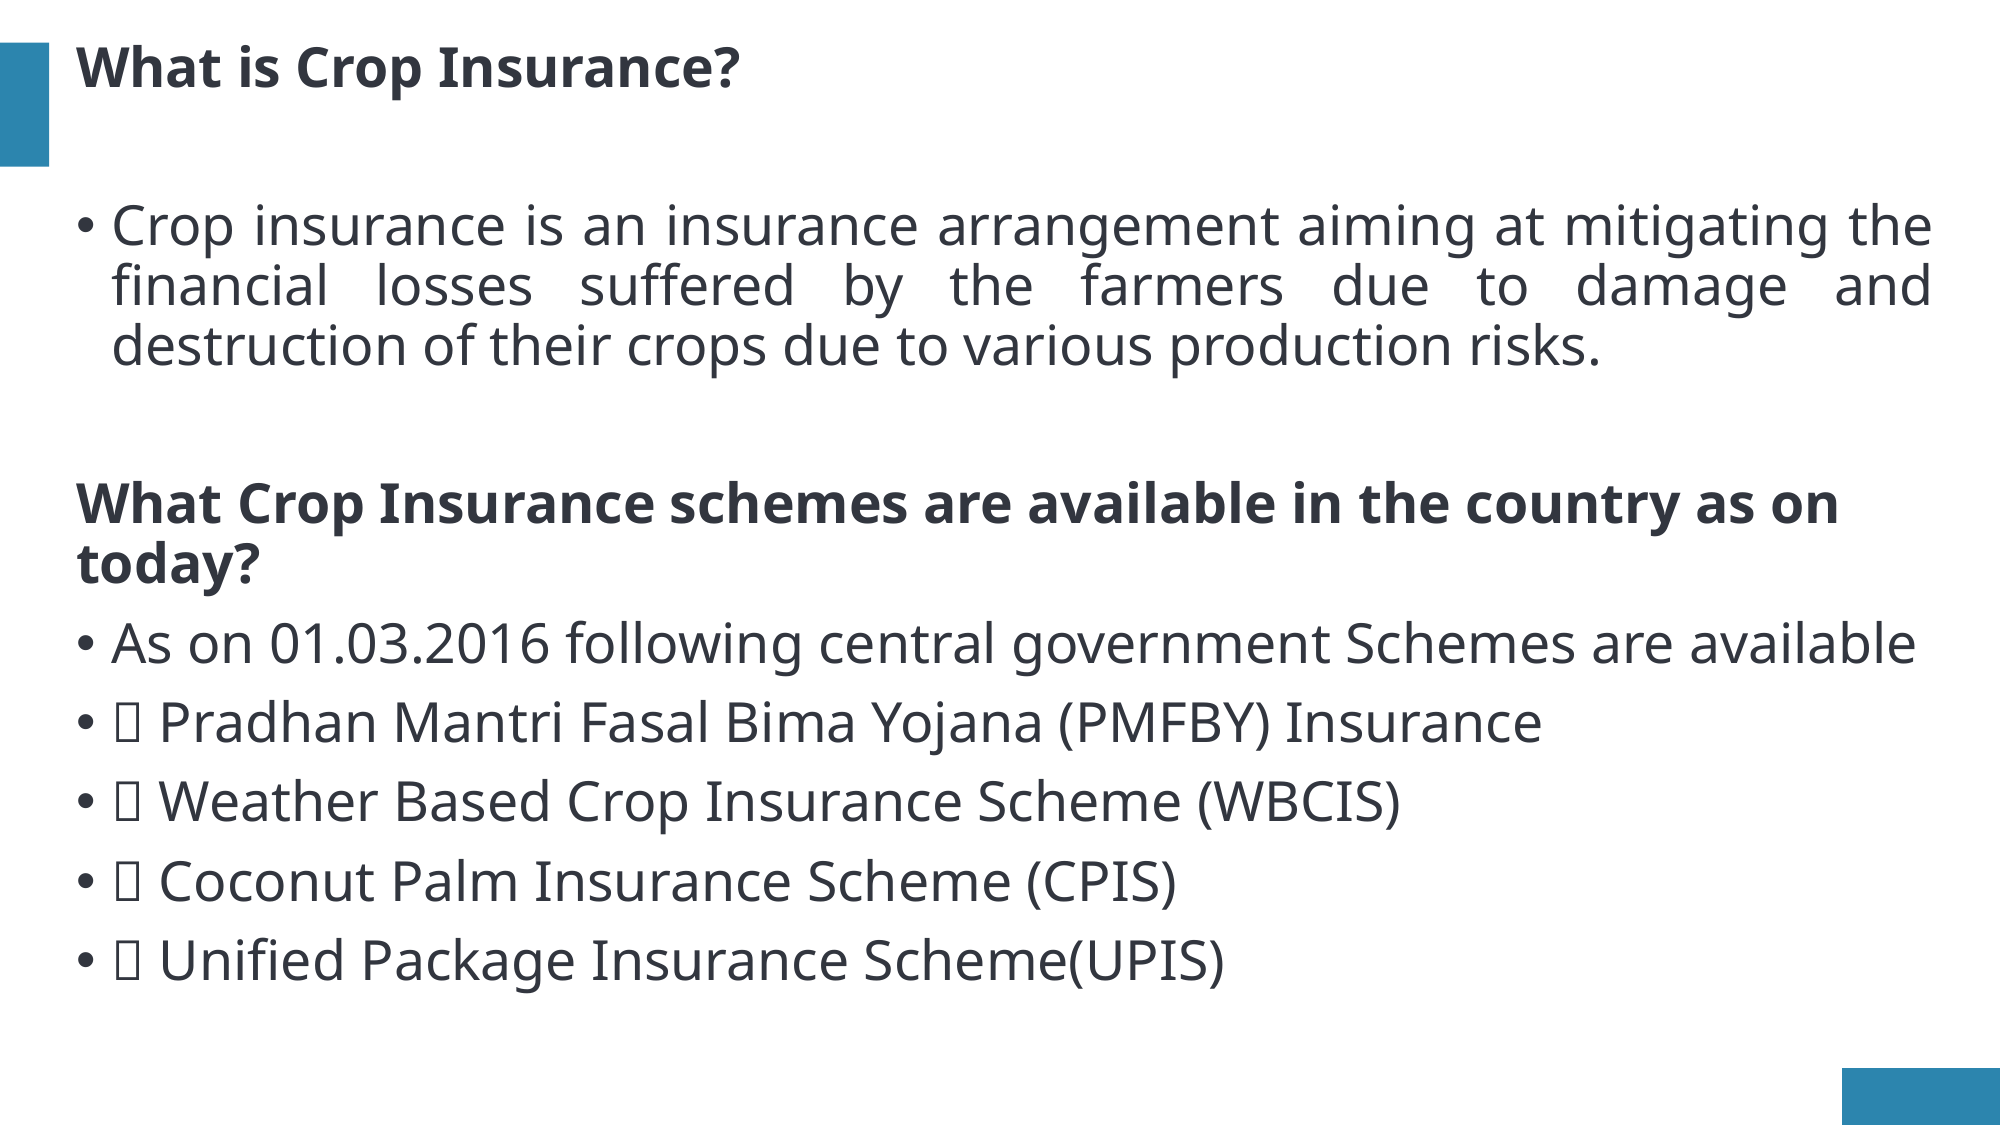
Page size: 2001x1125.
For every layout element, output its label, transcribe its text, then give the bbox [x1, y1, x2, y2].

list What is Crop Insurance? Crop insurance is an insurance arrangement aiming at mitigating the financial losses suffered by the farmers due to damage and destruction of their crops due to various production risks. What Crop Insurance schemes are available in the country as on today? As on 01.03.2016 following central government Schemes are available  Pradhan Mantri Fasal Bima Yojana (PMFBY) Insurance  Weather Based Crop Insurance Scheme (WBCIS)  Coconut Palm Insurance Scheme (CPIS)  Unified Package Insurance Scheme(UPIS) [60, 31, 1951, 1014]
